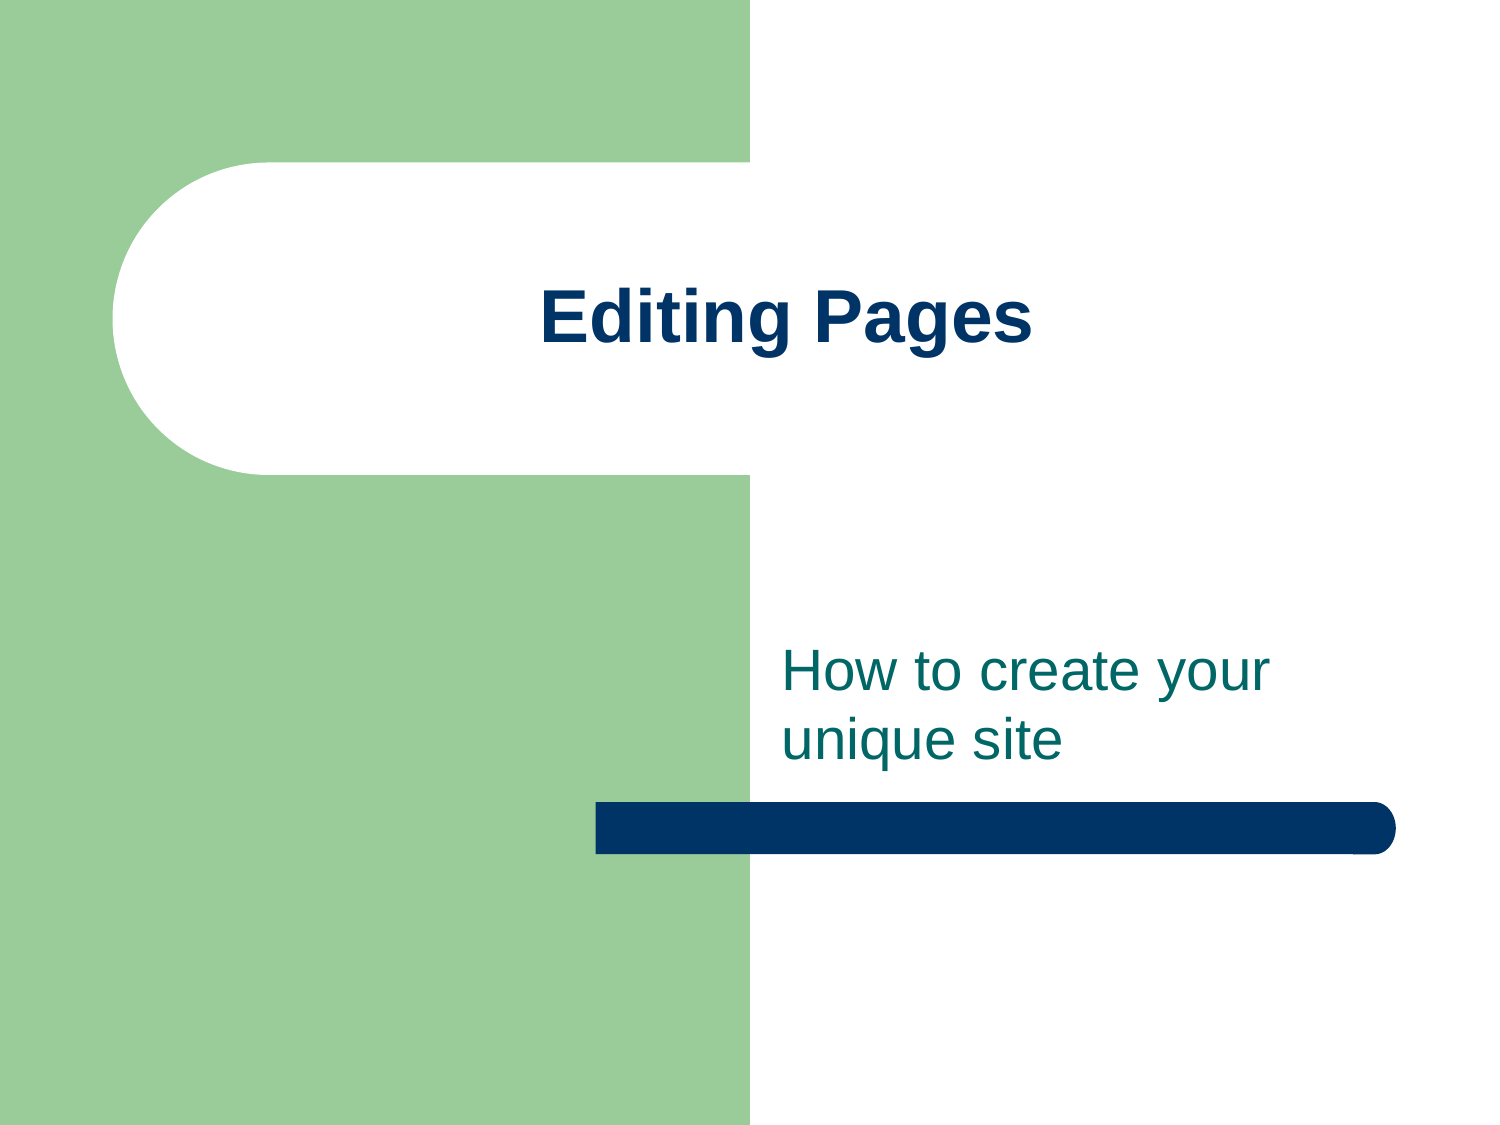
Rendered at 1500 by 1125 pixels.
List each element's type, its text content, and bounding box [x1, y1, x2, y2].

subtitle How to create your unique site [766, 479, 1426, 780]
title Editing Pages [112, 162, 1463, 476]
